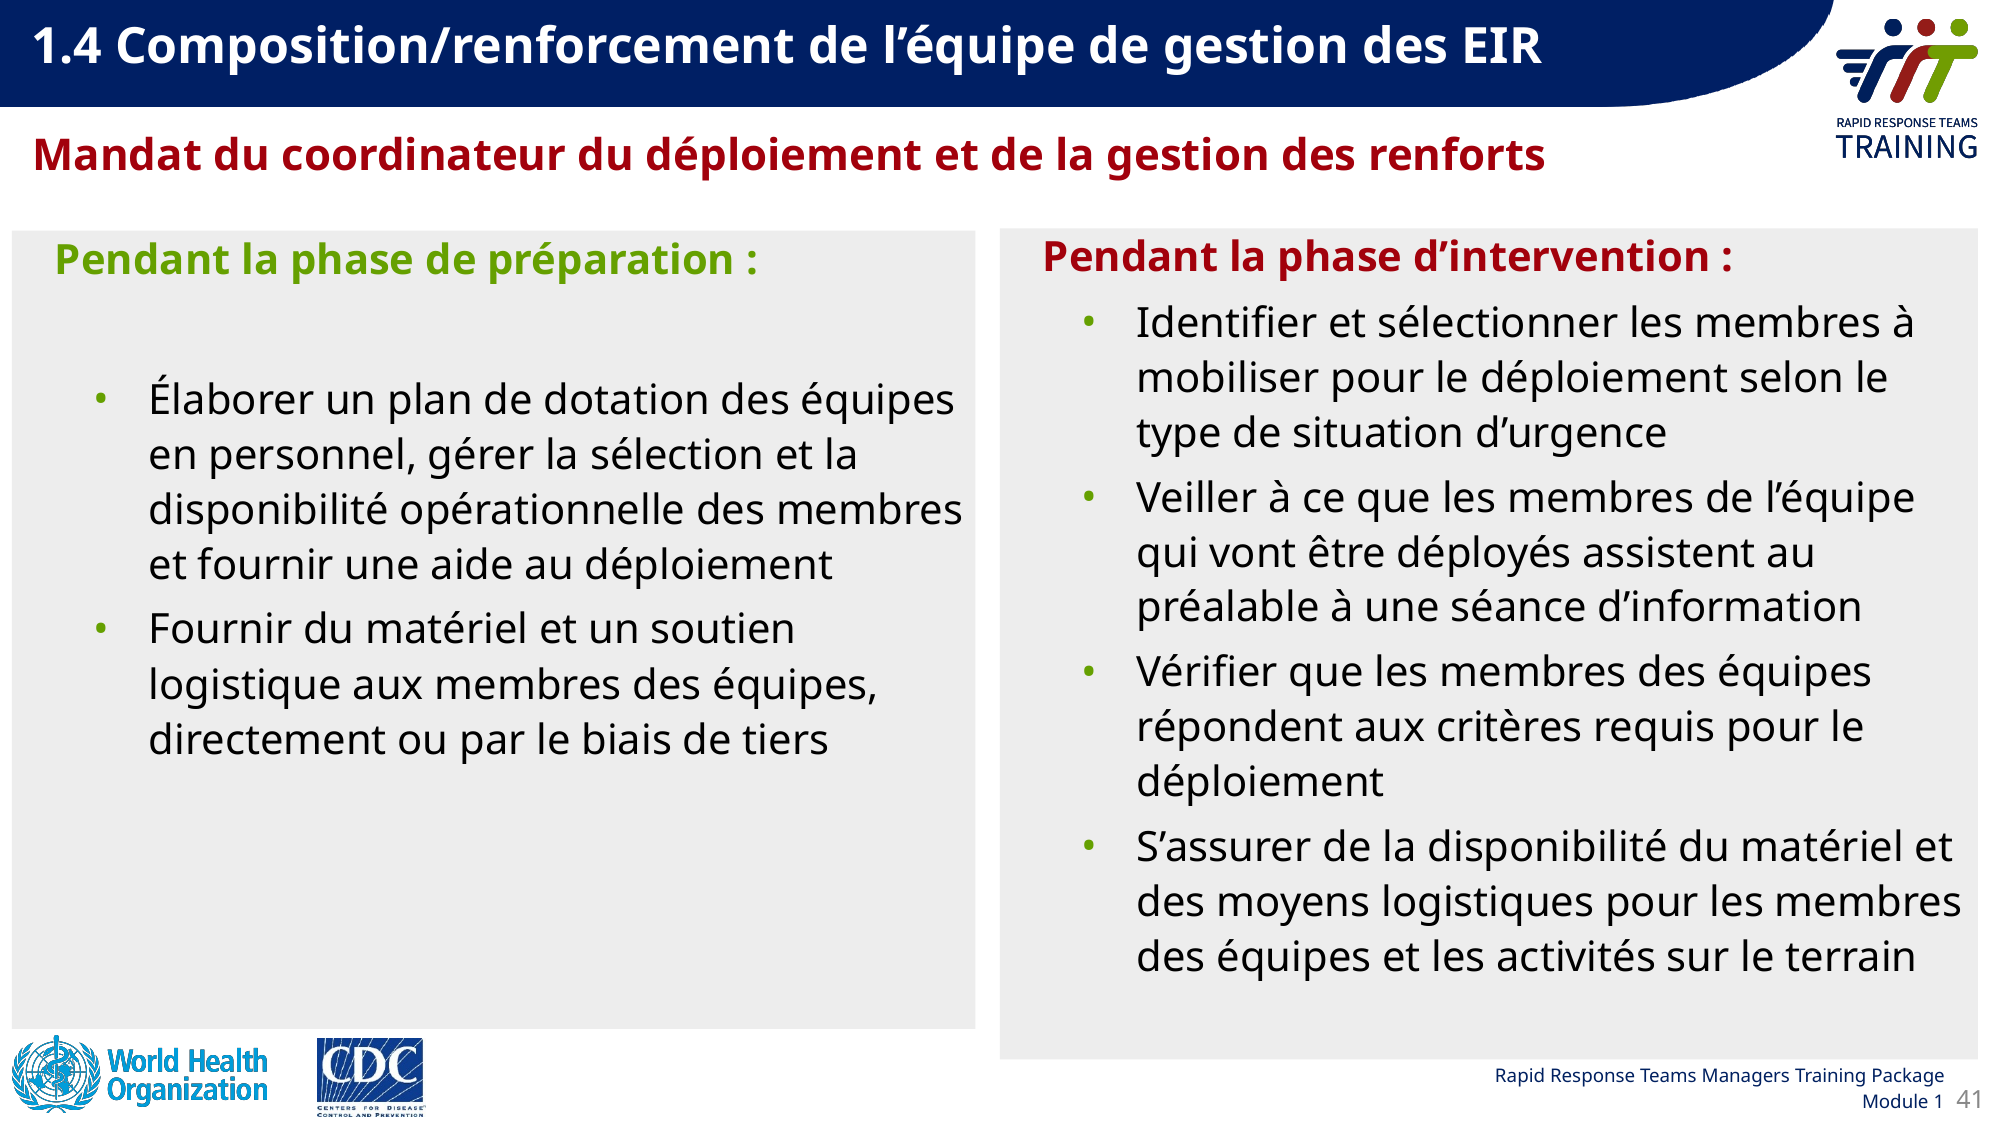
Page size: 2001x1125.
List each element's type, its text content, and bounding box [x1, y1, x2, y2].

picture [30, 1083, 37, 1091]
picture [46, 1056, 54, 1062]
picture [0, 0, 1978, 167]
picture [34, 1054, 43, 1078]
picture [59, 1035, 267, 1113]
text_box Pendant la phase d’intervention : Identifier et sélectionner les membres à mobiliser pour le déploiement selon le type de situation d’urgence Veiller à ce que les membres de l’équipe qui vont être déployés assistent au préalable à une séance d’information Vérifier que les membres des équipes répondent aux critères requis pour le déploiement S’assurer de la disponibilité du matériel et des moyens logistiques pour les membres des équipes et les activités sur le terrain [999, 228, 1978, 1060]
picture [40, 1062, 47, 1070]
list 1.4 Composition/renforcement de l’équipe de gestion des EIR [8, 9, 1808, 117]
picture [317, 1038, 426, 1117]
text_box Mandat du coordinateur du déploiement et de la gestion des renforts [25, 124, 1681, 227]
picture [50, 1108, 62, 1113]
picture [12, 1083, 48, 1113]
list Pendant la phase de préparation : Élaborer un plan de dotation des équipes en personnel, gérer la sélection et la disponibilité opérationnelle des membres et fournir une aide au déploiement Fournir du matériel et un soutien logistique aux membres des équipes, directement ou par le biais de tiers [11, 230, 976, 1030]
text_box 41 [1557, 1075, 1993, 1121]
picture [71, 1053, 90, 1091]
picture [36, 1088, 78, 1105]
picture [24, 1054, 36, 1087]
picture [12, 1035, 54, 1068]
picture [22, 1062, 26, 1077]
